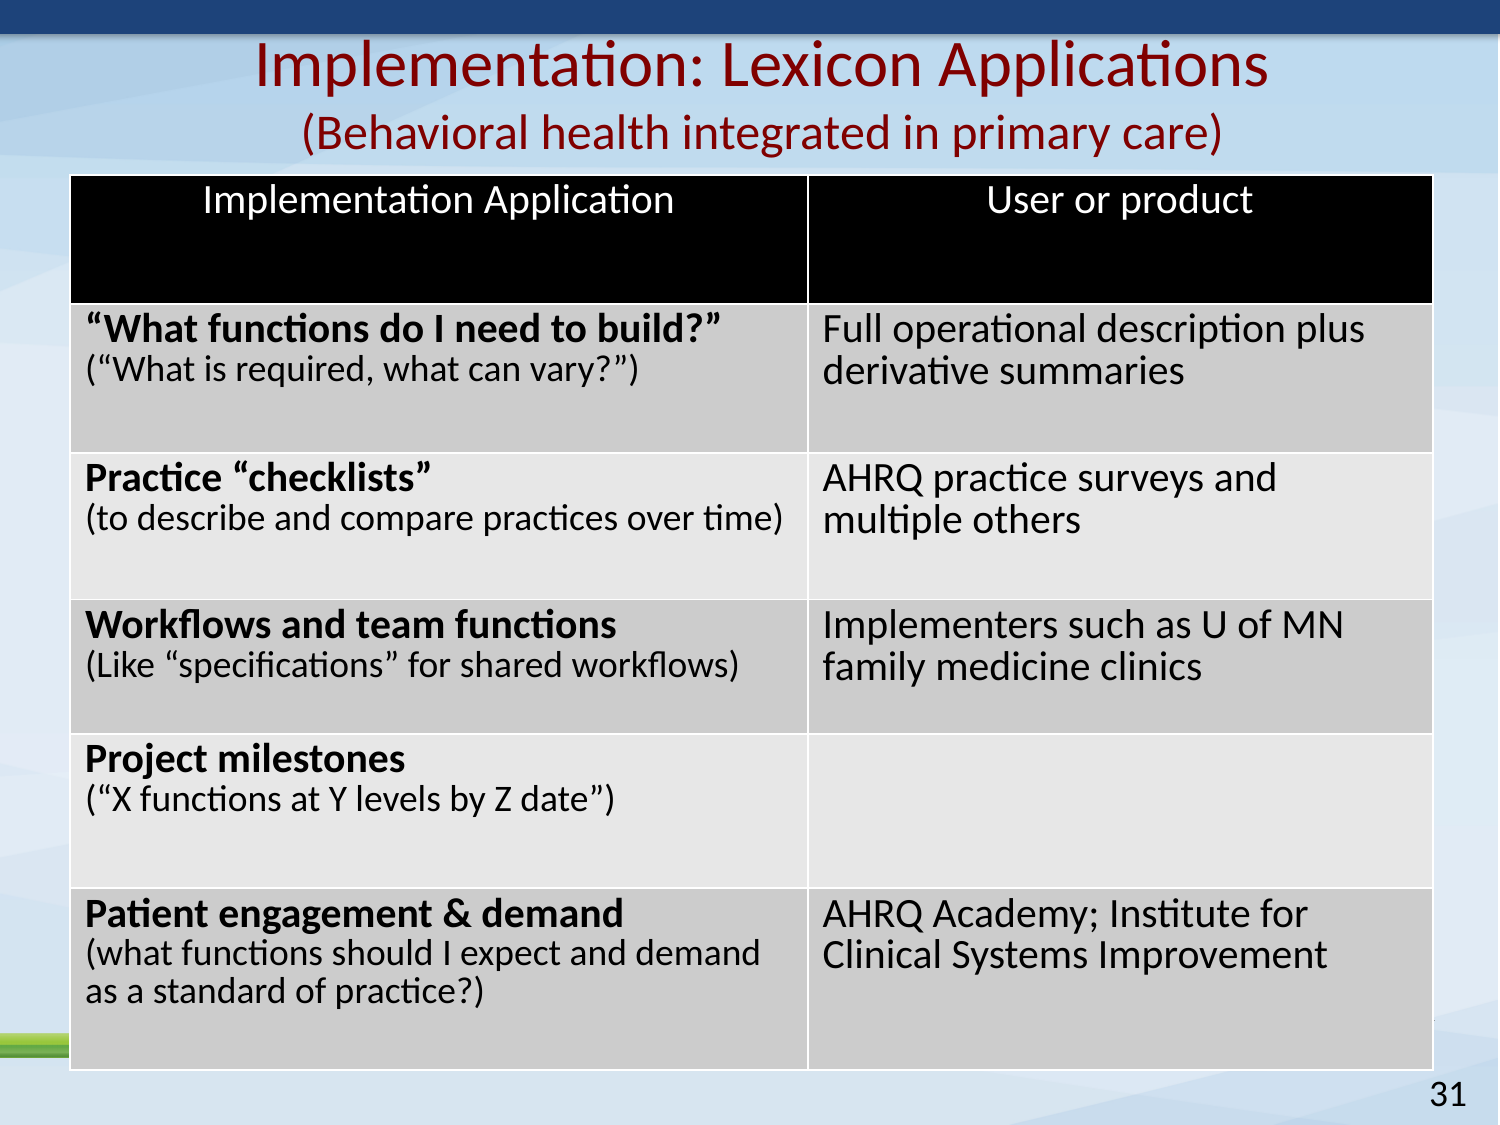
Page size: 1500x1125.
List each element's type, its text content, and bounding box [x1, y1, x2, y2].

text_box Implementation: Lexicon Applications (Behavioral health integrated in primary care) [62, 12, 1463, 130]
table_cell Workflows and team functions (Like “specifications” for shared workflows) [71, 600, 807, 733]
table_cell Implementers such as U of MN family medicine clinics [809, 600, 1432, 733]
table_cell Full operational description plus derivative summaries [809, 305, 1432, 452]
table_cell Patient engagement & demand (what functions should I expect and demand as a standard of practice?) [71, 889, 807, 1069]
picture [0, 34, 1498, 1125]
table_cell AHRQ Academy; Institute for Clinical Systems Improvement [809, 889, 1432, 1069]
table_cell “What functions do I need to build?” (“What is required, what can vary?”) [71, 305, 807, 452]
table_header Implementation Application [71, 176, 807, 303]
text_box 31 [1131, 1061, 1482, 1122]
table_header User or product [809, 176, 1432, 303]
table_cell Project milestones (“X functions at Y levels by Z date”) [71, 735, 807, 887]
table_cell Practice “checklists” (to describe and compare practices over time) [71, 454, 807, 599]
table_cell AHRQ practice surveys and multiple others [809, 454, 1432, 599]
table_cell [809, 735, 1432, 887]
